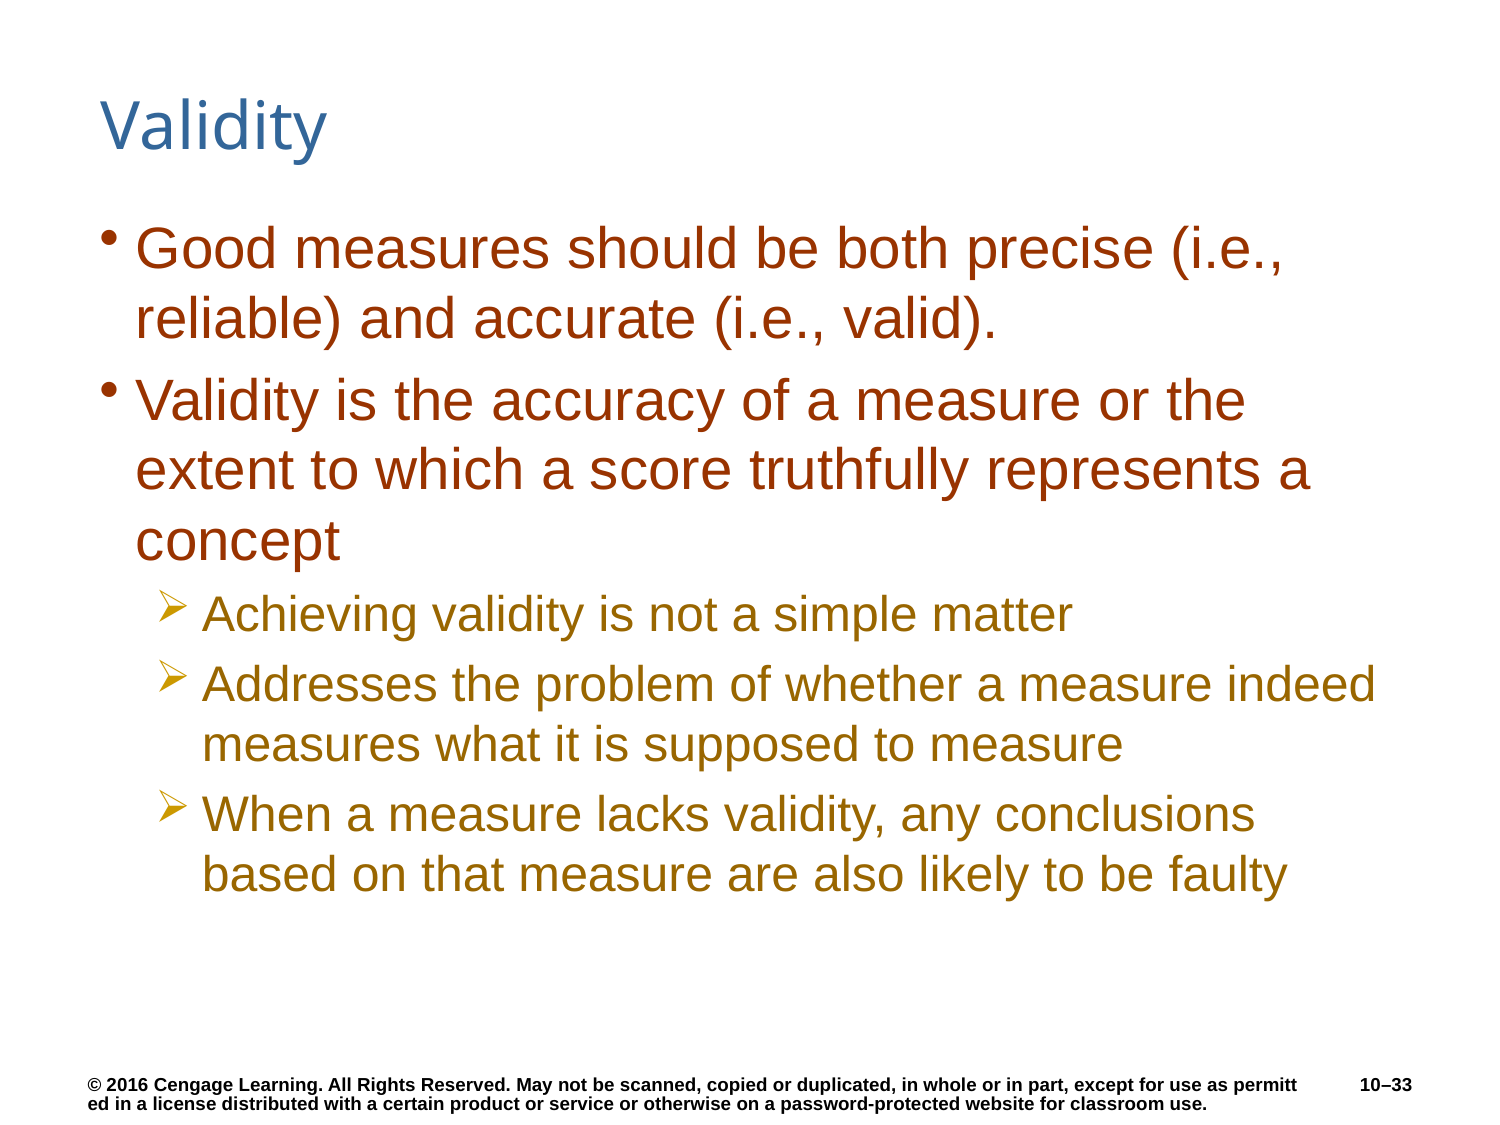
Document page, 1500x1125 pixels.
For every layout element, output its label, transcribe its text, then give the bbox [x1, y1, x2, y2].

list Good measures should be both precise (i.e., reliable) and accurate (i.e., valid). Validity is the accuracy of a measure or the extent to which a score truthfully represents a concept Achieving validity is not a simple matter Addresses the problem of whether a measure indeed measures what it is supposed to measure When a measure lacks validity, any conclusions based on that measure are also likely to be faulty [84, 202, 1414, 1013]
footer © 2016 Cengage Learning. All Rights Reserved. May not be scanned, copied or duplicated, in whole or in part, except for use as permitted in a license distributed with a certain product or service or otherwise on a password-protected website for classroom use. [87, 1057, 1050, 1103]
slide_number 10–33 [1050, 1042, 1413, 1103]
title Validity [85, 75, 1411, 171]
